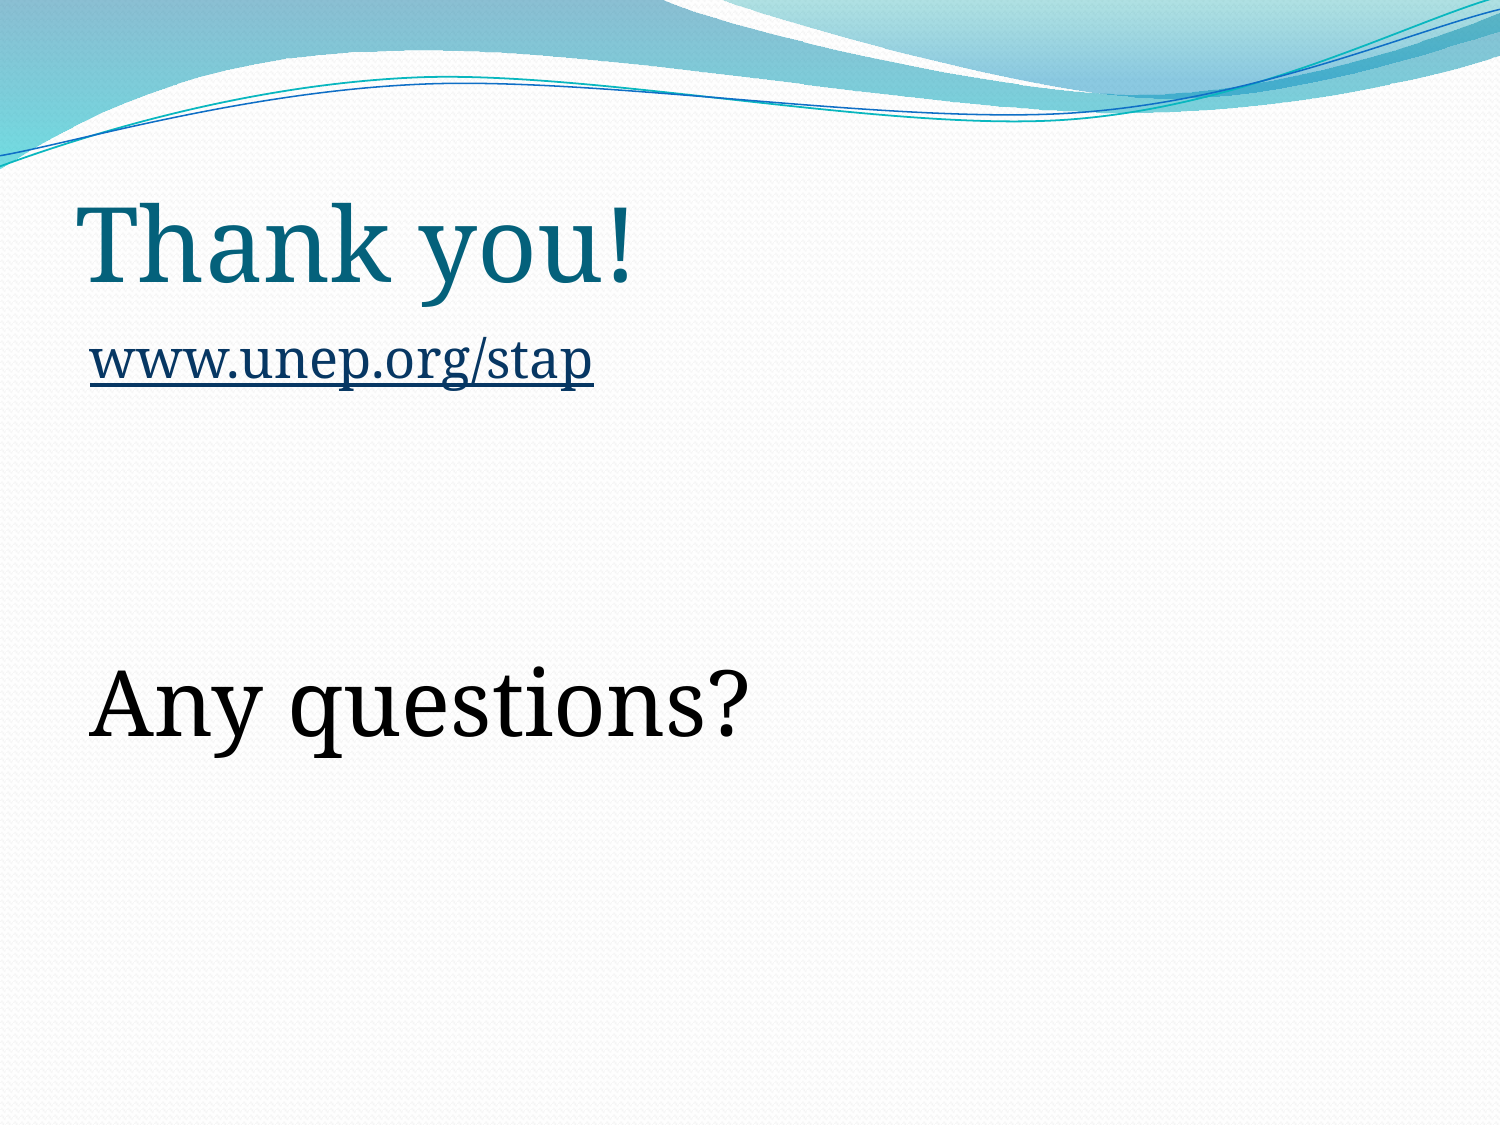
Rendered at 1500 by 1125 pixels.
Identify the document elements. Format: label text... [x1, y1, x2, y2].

title Thank you! [75, 115, 1425, 303]
list www.unep.org/stap Any questions? [75, 317, 1425, 1038]
